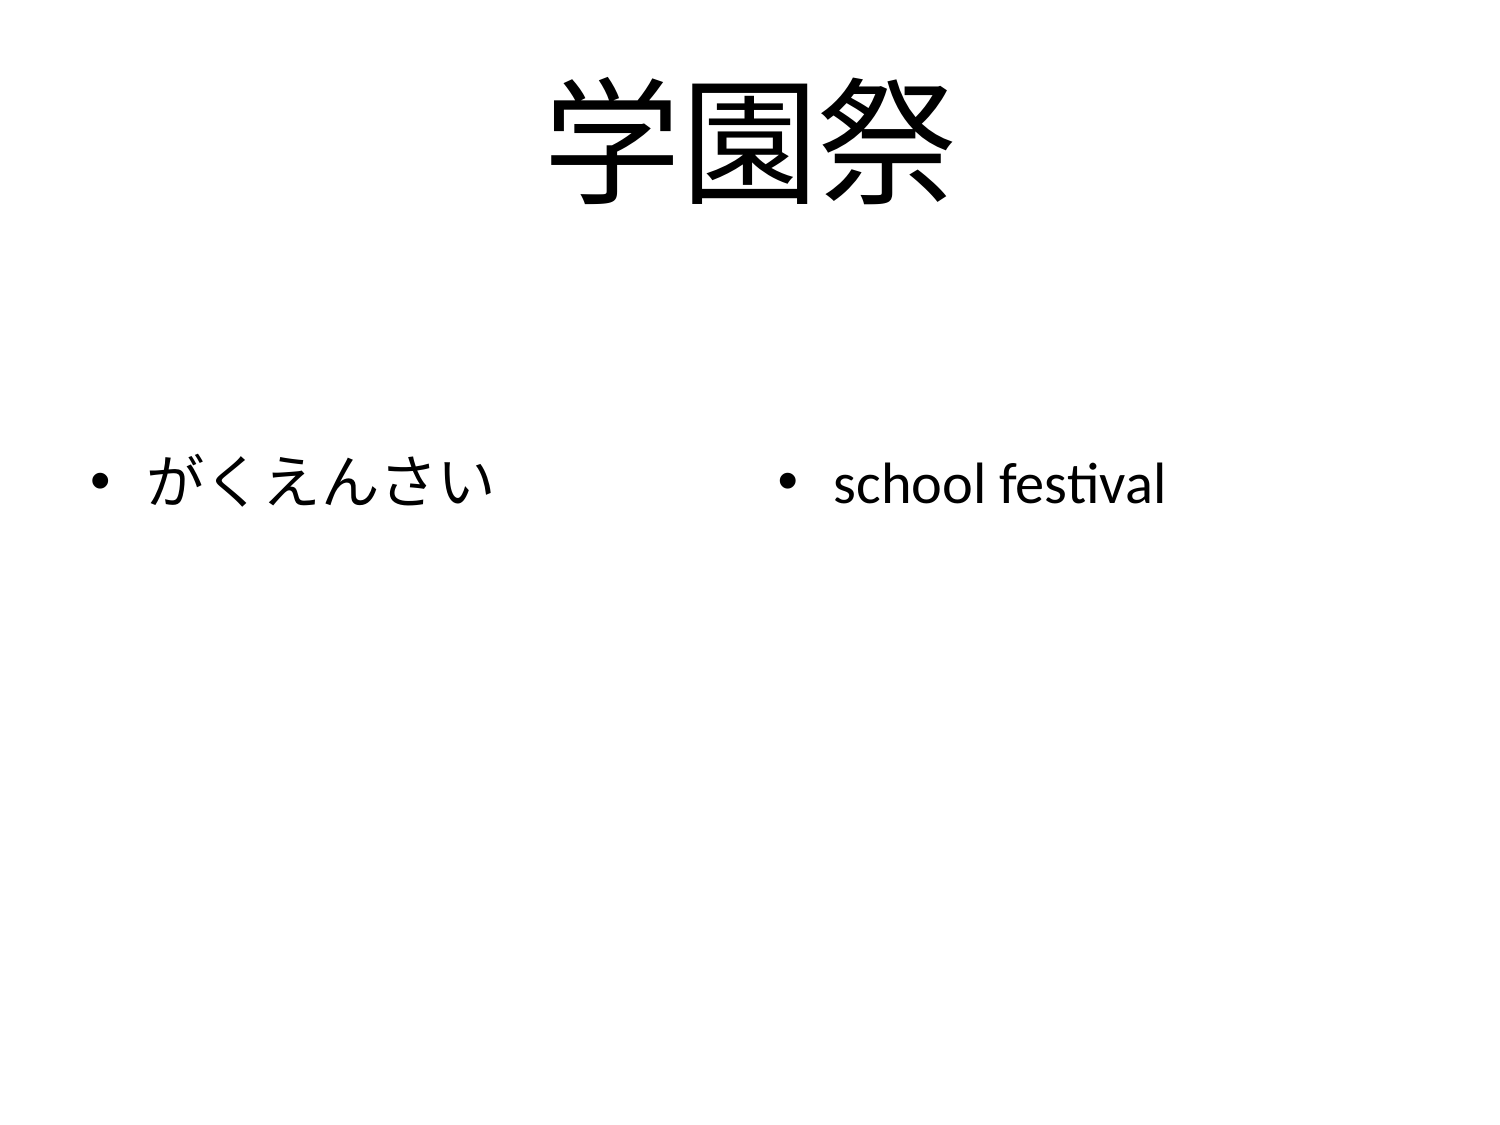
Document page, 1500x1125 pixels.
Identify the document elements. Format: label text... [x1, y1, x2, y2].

title 学園祭 [74, 44, 1426, 233]
list がくえんさい [74, 437, 738, 1006]
list school festival [762, 437, 1426, 1006]
